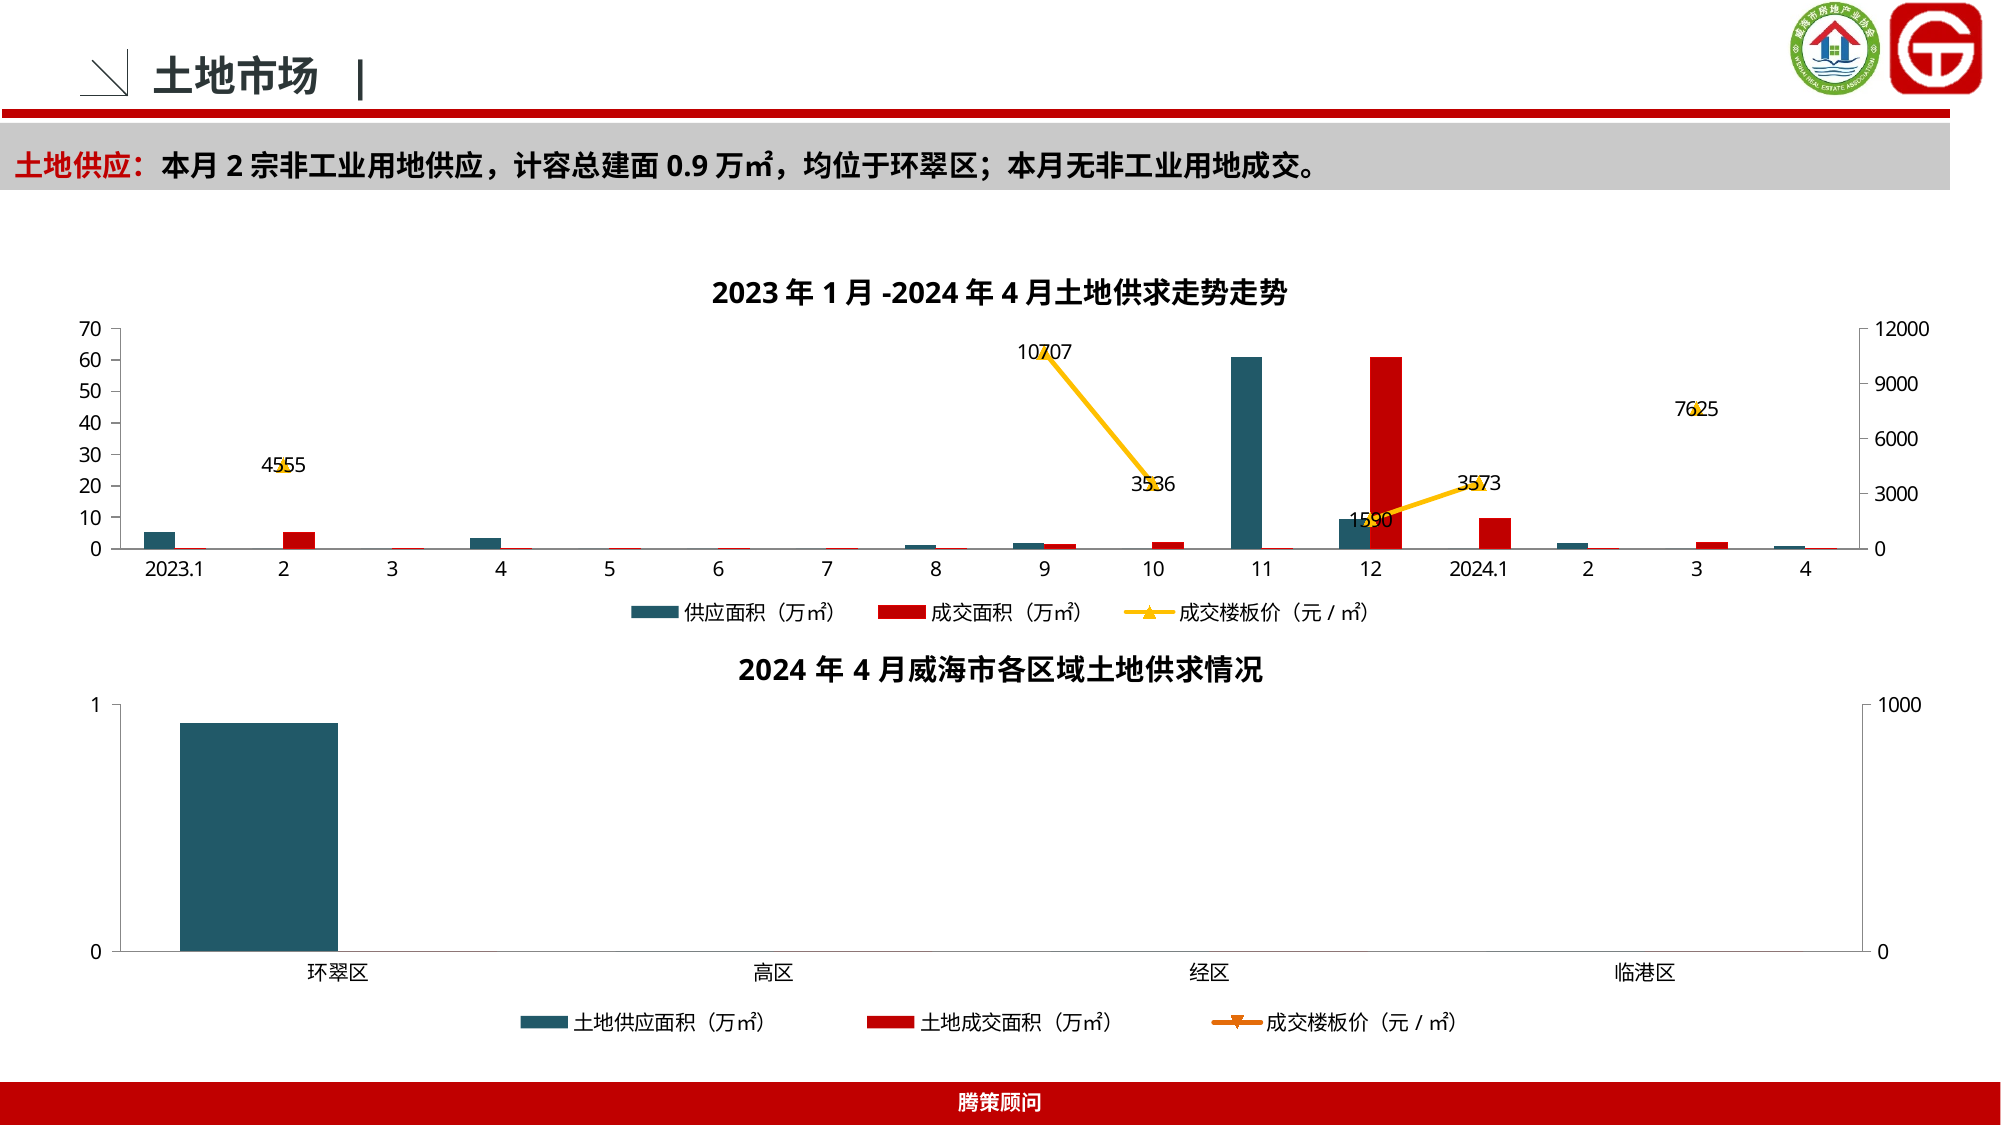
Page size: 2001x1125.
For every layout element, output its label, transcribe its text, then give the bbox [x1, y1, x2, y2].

chart [54, 638, 1951, 1048]
text_box 土地市场 | [138, 41, 1236, 108]
chart [56, 314, 1951, 635]
picture [1786, 0, 1989, 98]
text_box 2023年1月-2024年4月土地供求走势走势 [574, 267, 1426, 311]
text_box 土地供应：本月2宗非工业用地供应，计容总建面0.9万㎡，均位于环翠区；本月无非工业用地成交。 [0, 122, 1950, 190]
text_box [80, 48, 128, 96]
